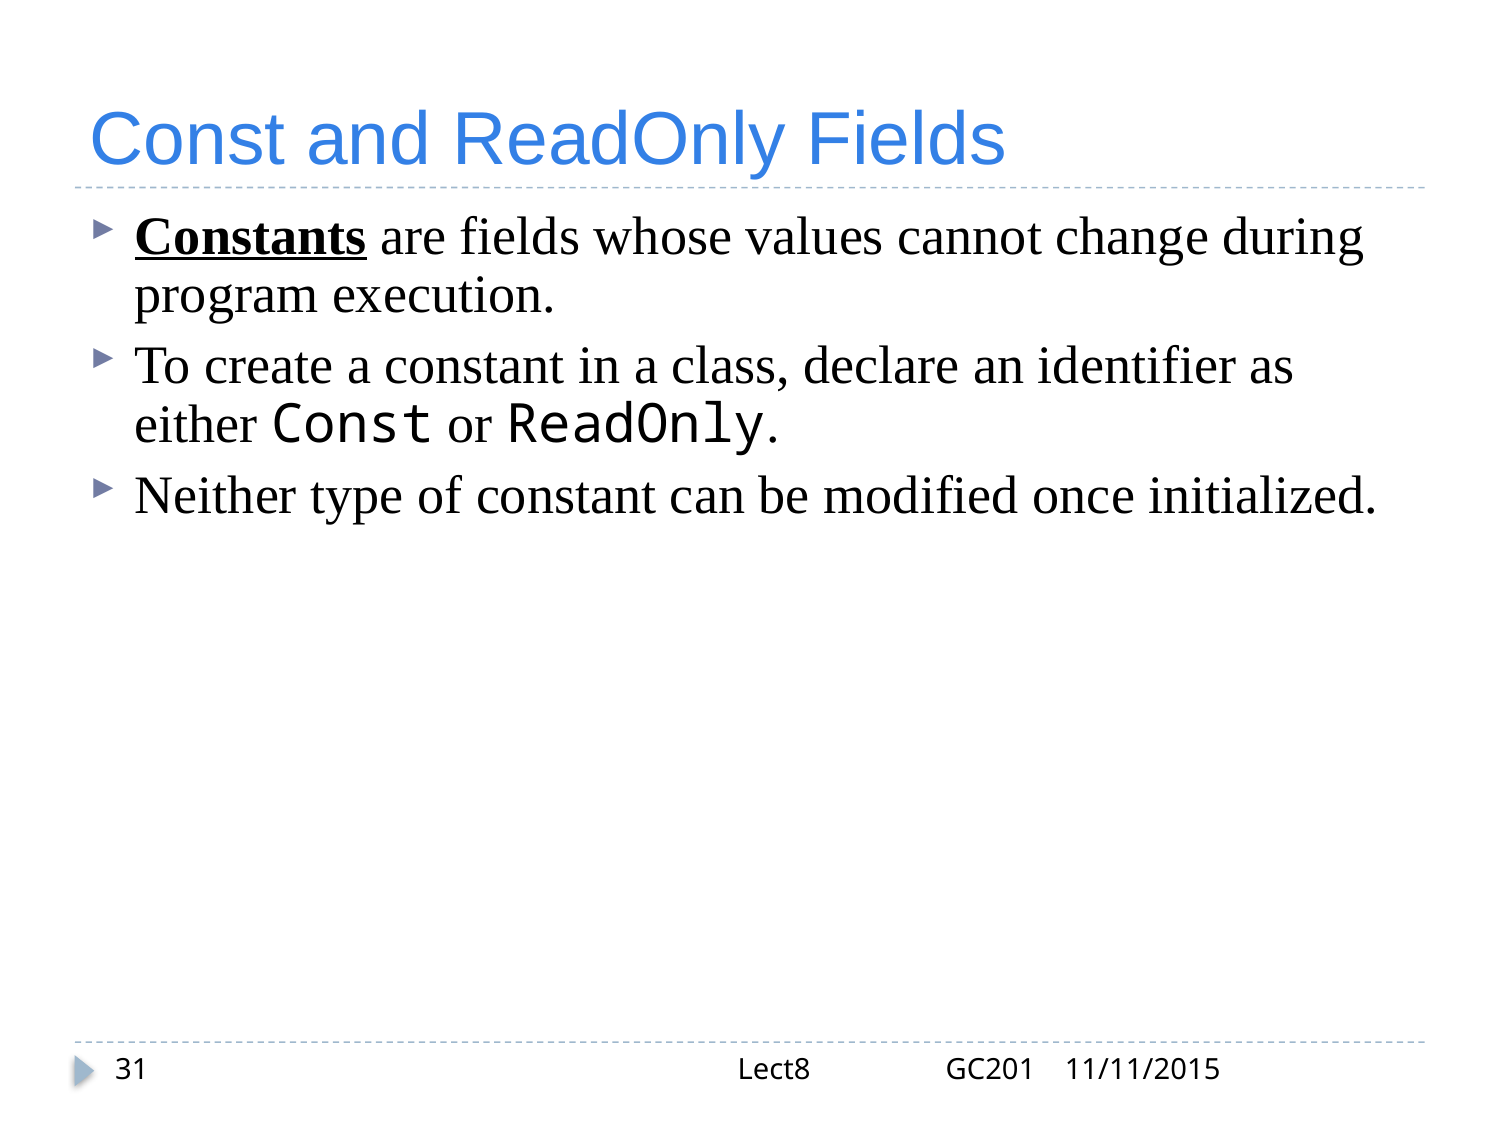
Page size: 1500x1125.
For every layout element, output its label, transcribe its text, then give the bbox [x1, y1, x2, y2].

slide_number 31 [100, 1042, 426, 1103]
footer Lect8 GC201 [475, 1042, 1051, 1103]
title Const and ReadOnly Fields [75, 24, 1425, 188]
list Constants are fields whose values cannot change during program execution. To create a constant in a class, declare an identifier as either Const or ReadOnly. Neither type of constant can be modified once initialized. [75, 200, 1425, 1006]
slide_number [1051, 1042, 1426, 1103]
